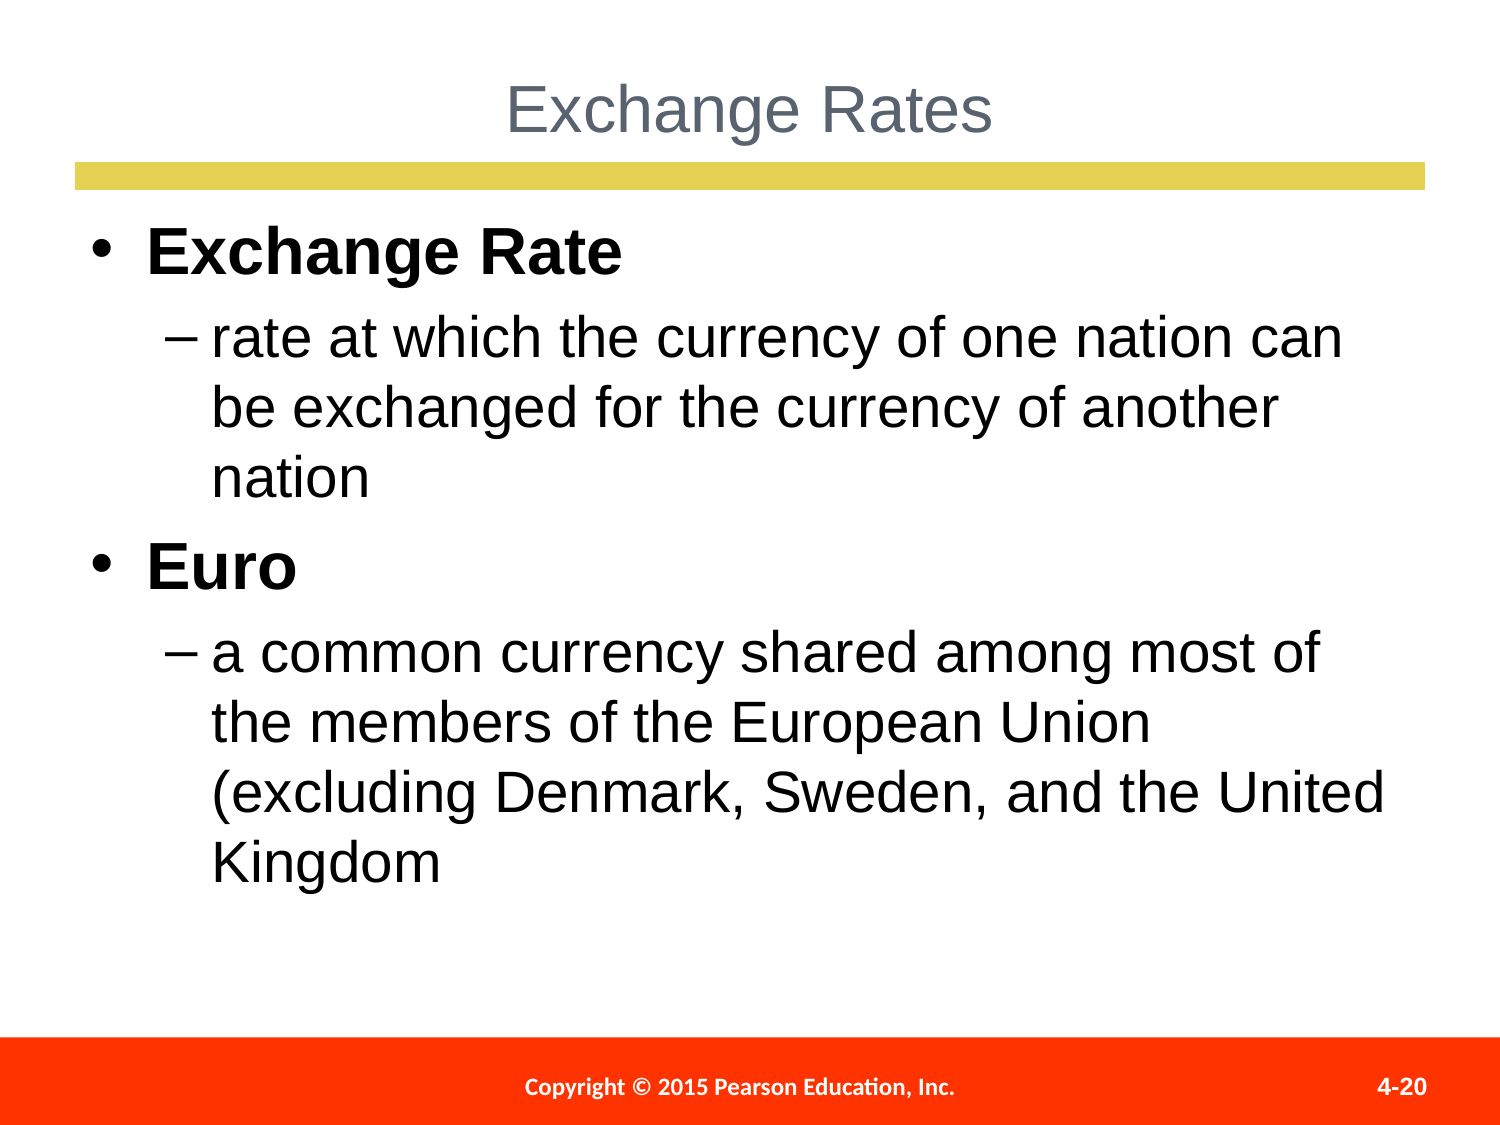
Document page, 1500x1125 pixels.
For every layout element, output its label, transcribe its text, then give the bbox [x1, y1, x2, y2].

list Exchange Rate rate at which the currency of one nation can be exchanged for the currency of another nation Euro a common currency shared among most of the members of the European Union (excluding Denmark, Sweden, and the United Kingdom [74, 199, 1426, 1006]
title Exchange Rates [74, 12, 1426, 199]
